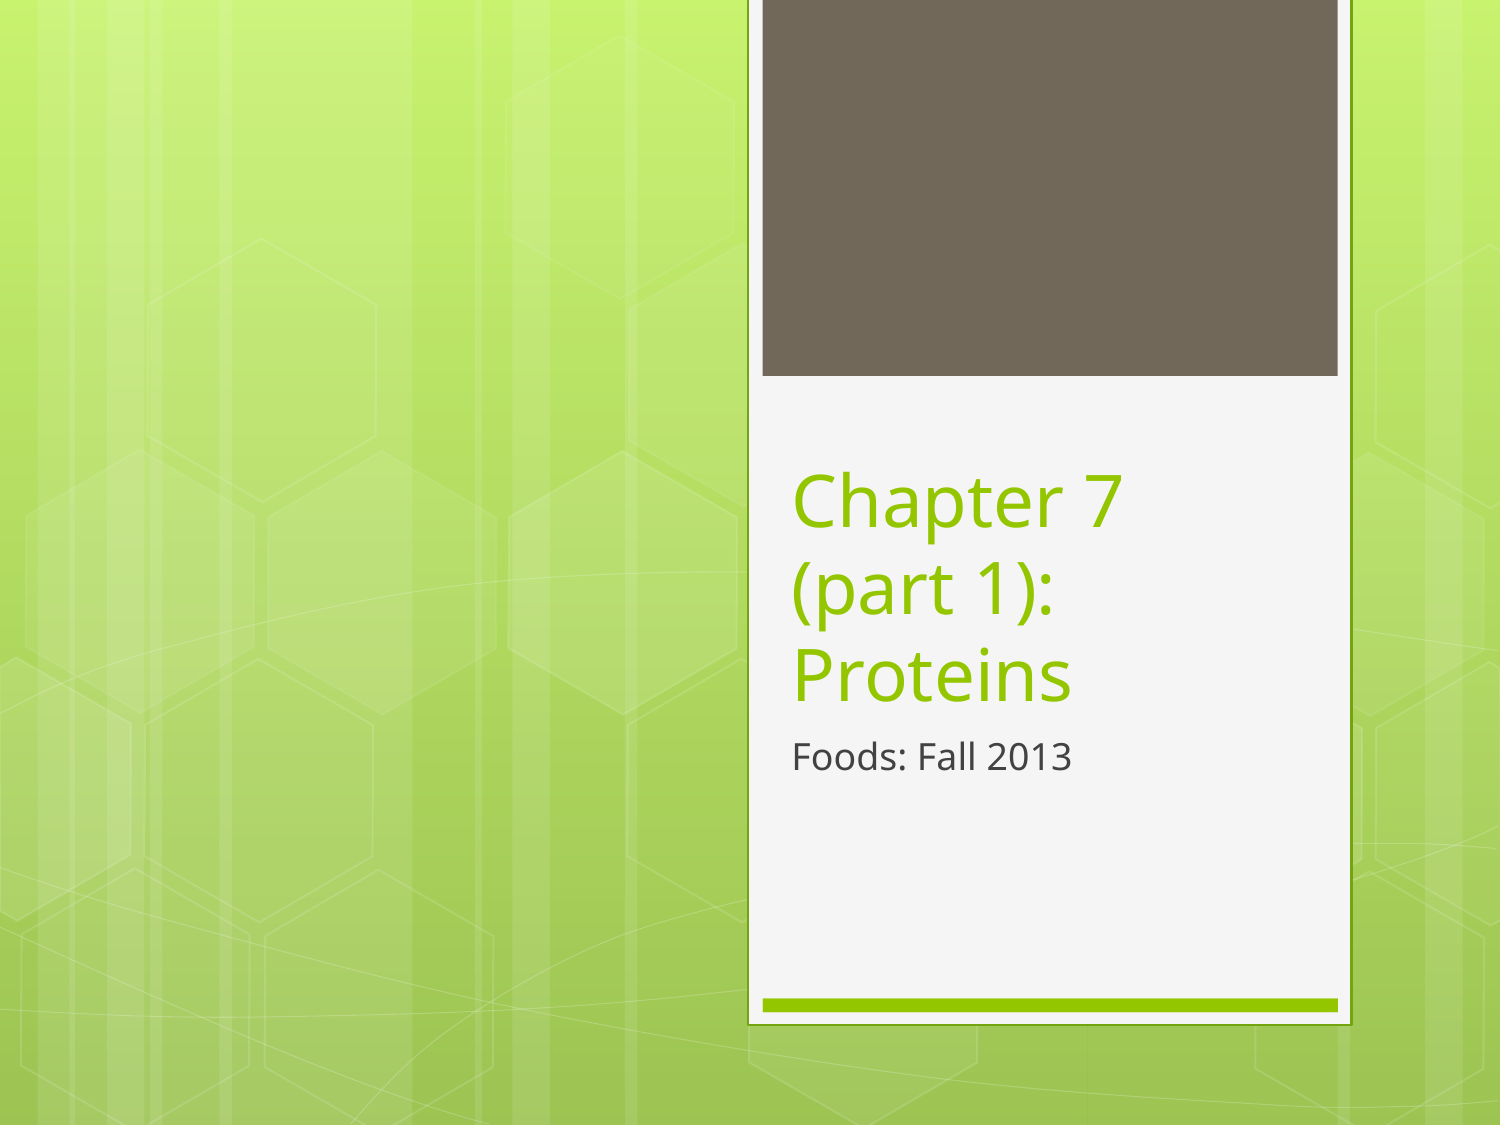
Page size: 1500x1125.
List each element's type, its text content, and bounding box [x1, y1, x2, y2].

subtitle Foods: Fall 2013 [776, 725, 1320, 933]
title Chapter 7 (part 1): Proteins [776, 444, 1320, 724]
